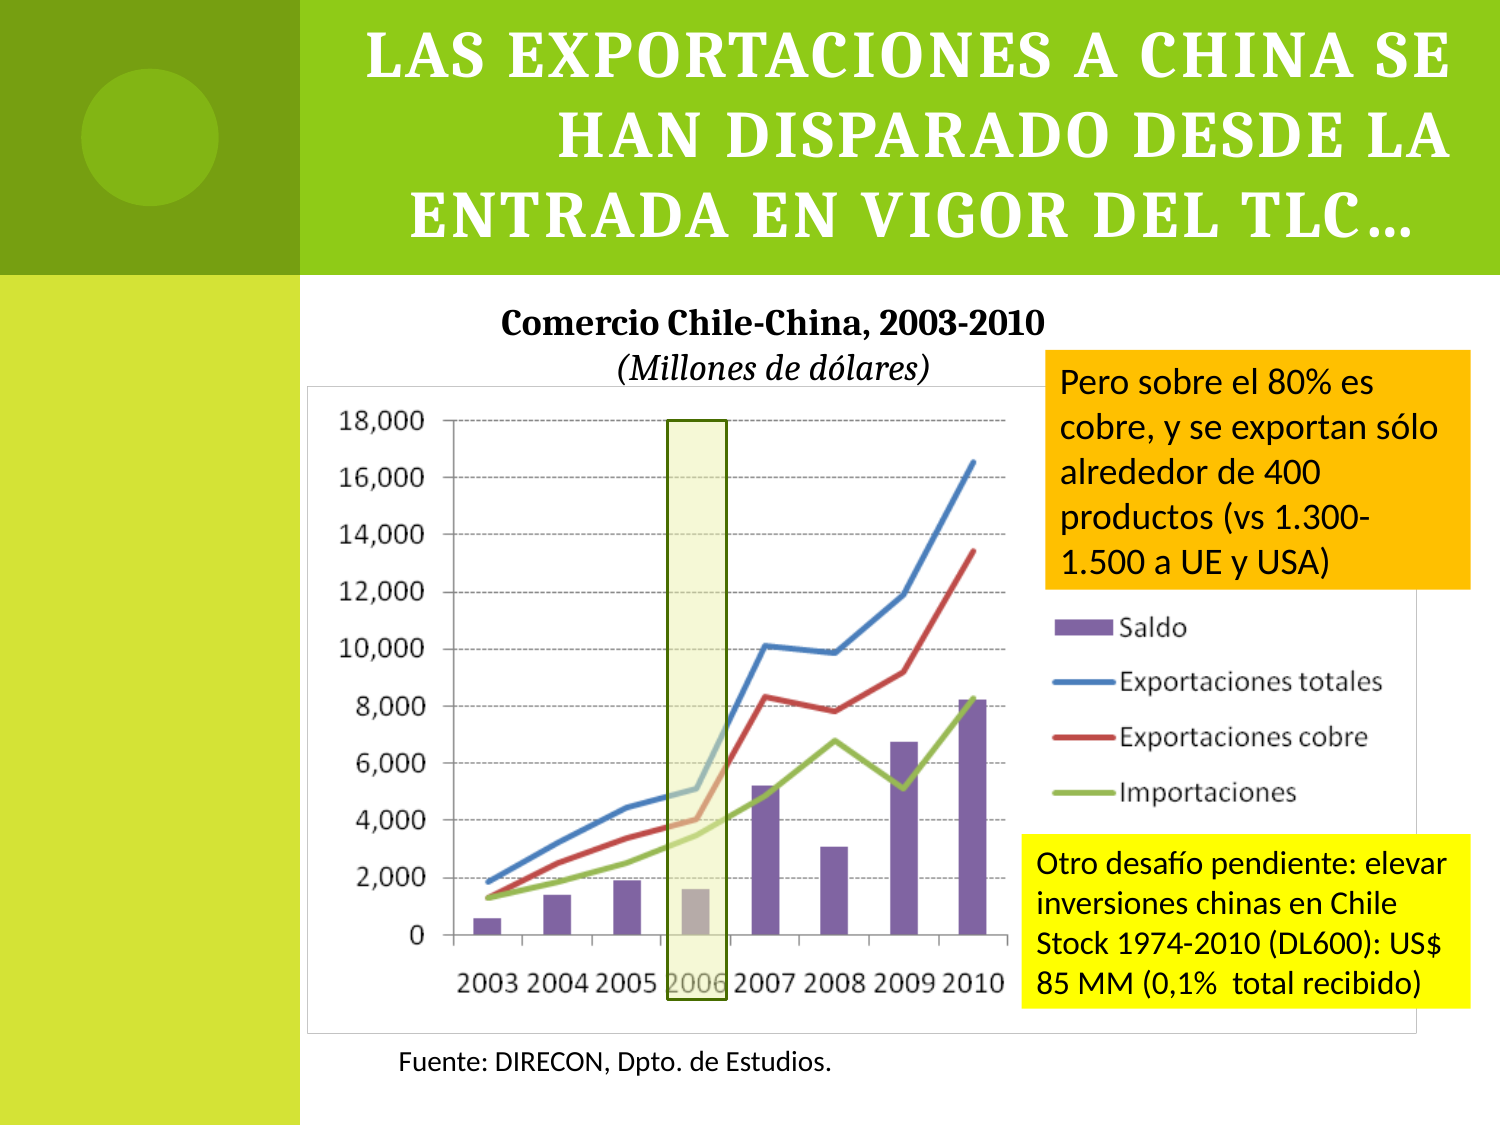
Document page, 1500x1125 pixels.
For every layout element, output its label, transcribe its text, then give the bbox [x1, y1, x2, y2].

text_box Otro desafío pendiente: elevar inversiones chinas en Chile Stock 1974-2010 (DL600): US$ 85 MM (0,1% total recibido) [1422, 834, 1471, 1009]
title Las exportaciones a China se han disparado desde la entrada en vigor del TLC… [324, 37, 1471, 225]
text_box Comercio Chile-China, 2003-2010 (Millones de dólares) [431, 290, 1117, 382]
text_box Fuente: DIRECON, Dpto. de Estudios. [383, 1045, 979, 1085]
text_box Pero sobre el 80% es cobre, y se exportan sólo alrededor de 400 productos (vs 1.300-1.500 a UE y USA) [1045, 349, 1471, 590]
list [305, 385, 1418, 1036]
